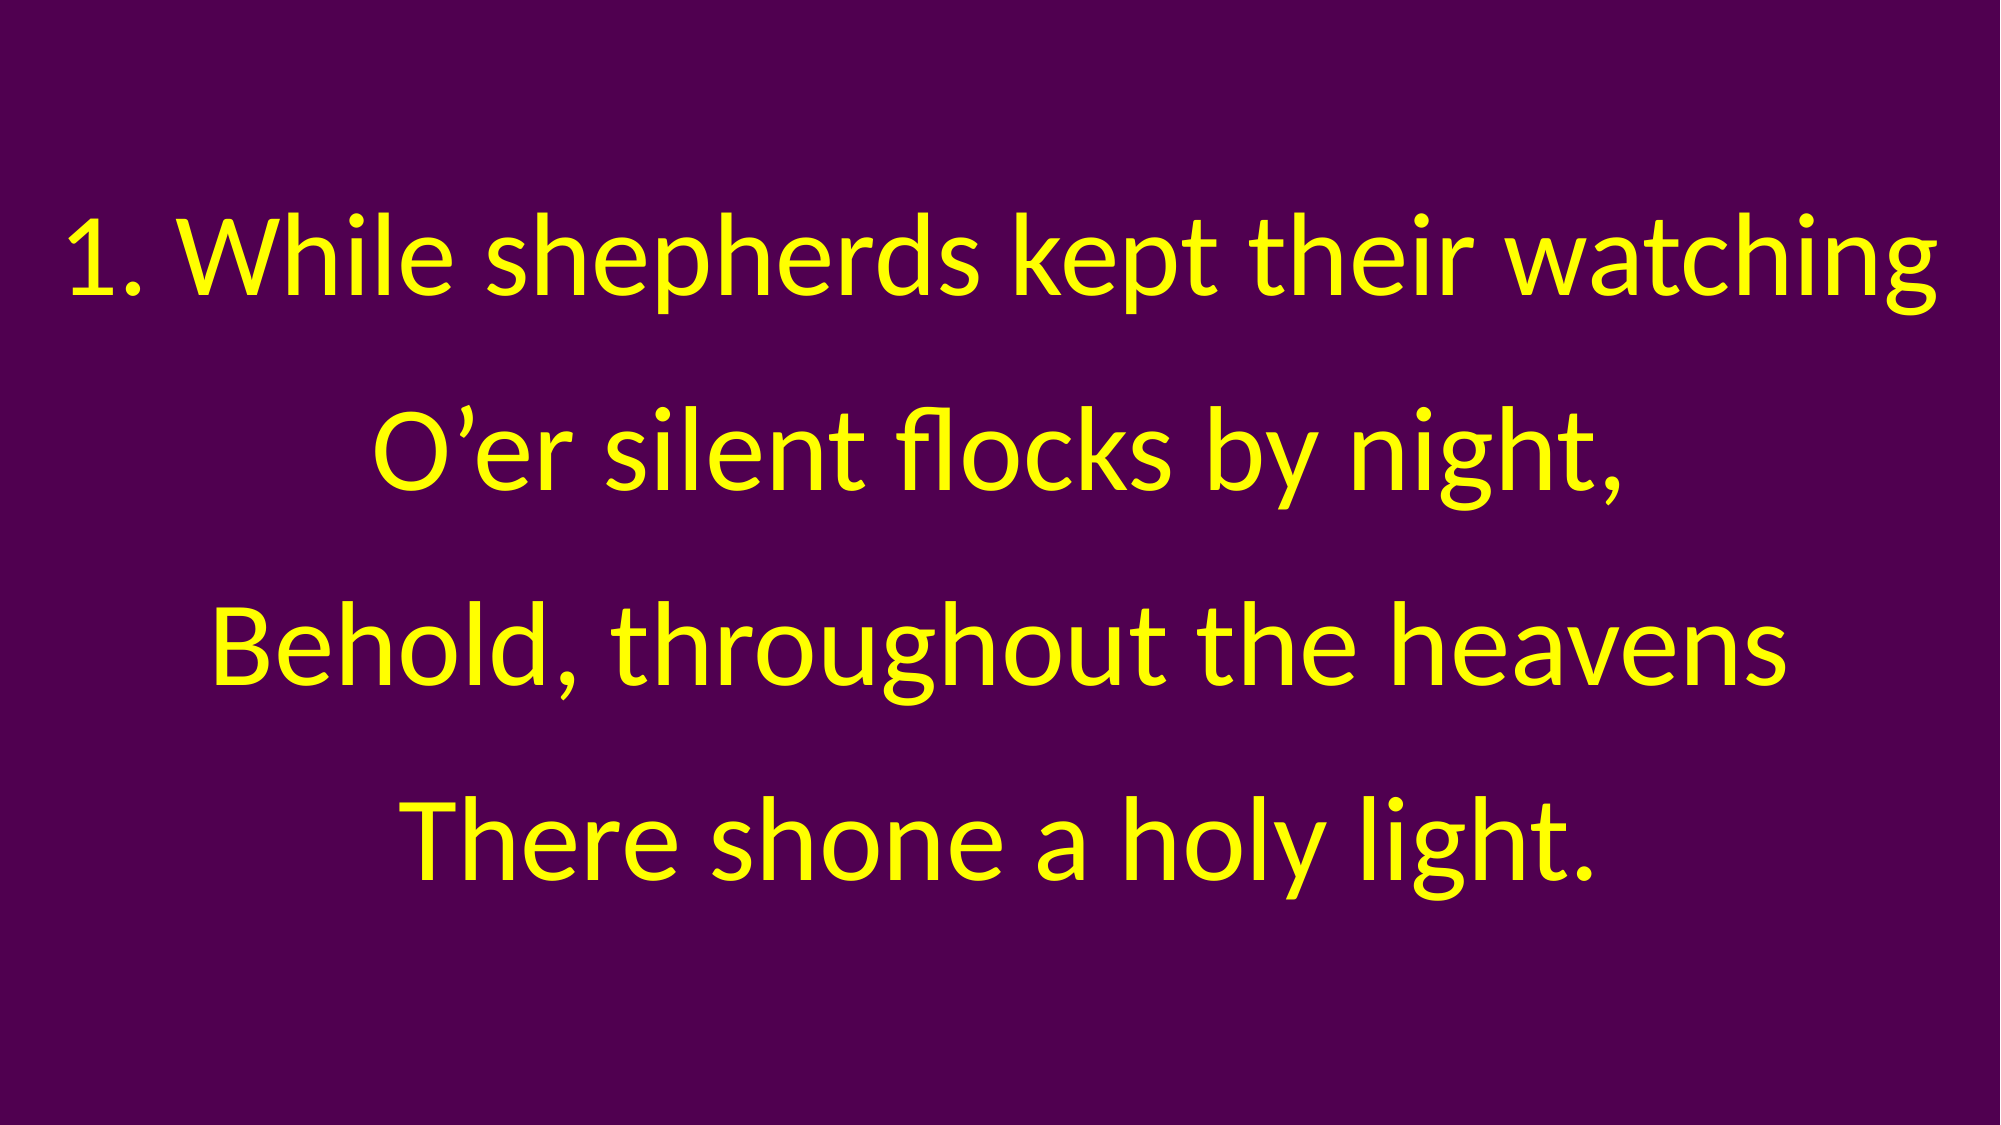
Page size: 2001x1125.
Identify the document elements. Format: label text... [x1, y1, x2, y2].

text_box 1. While shepherds kept their watching O’er silent flocks by night, Behold, throughout the heavens There shone a holy light. [0, 169, 2000, 912]
